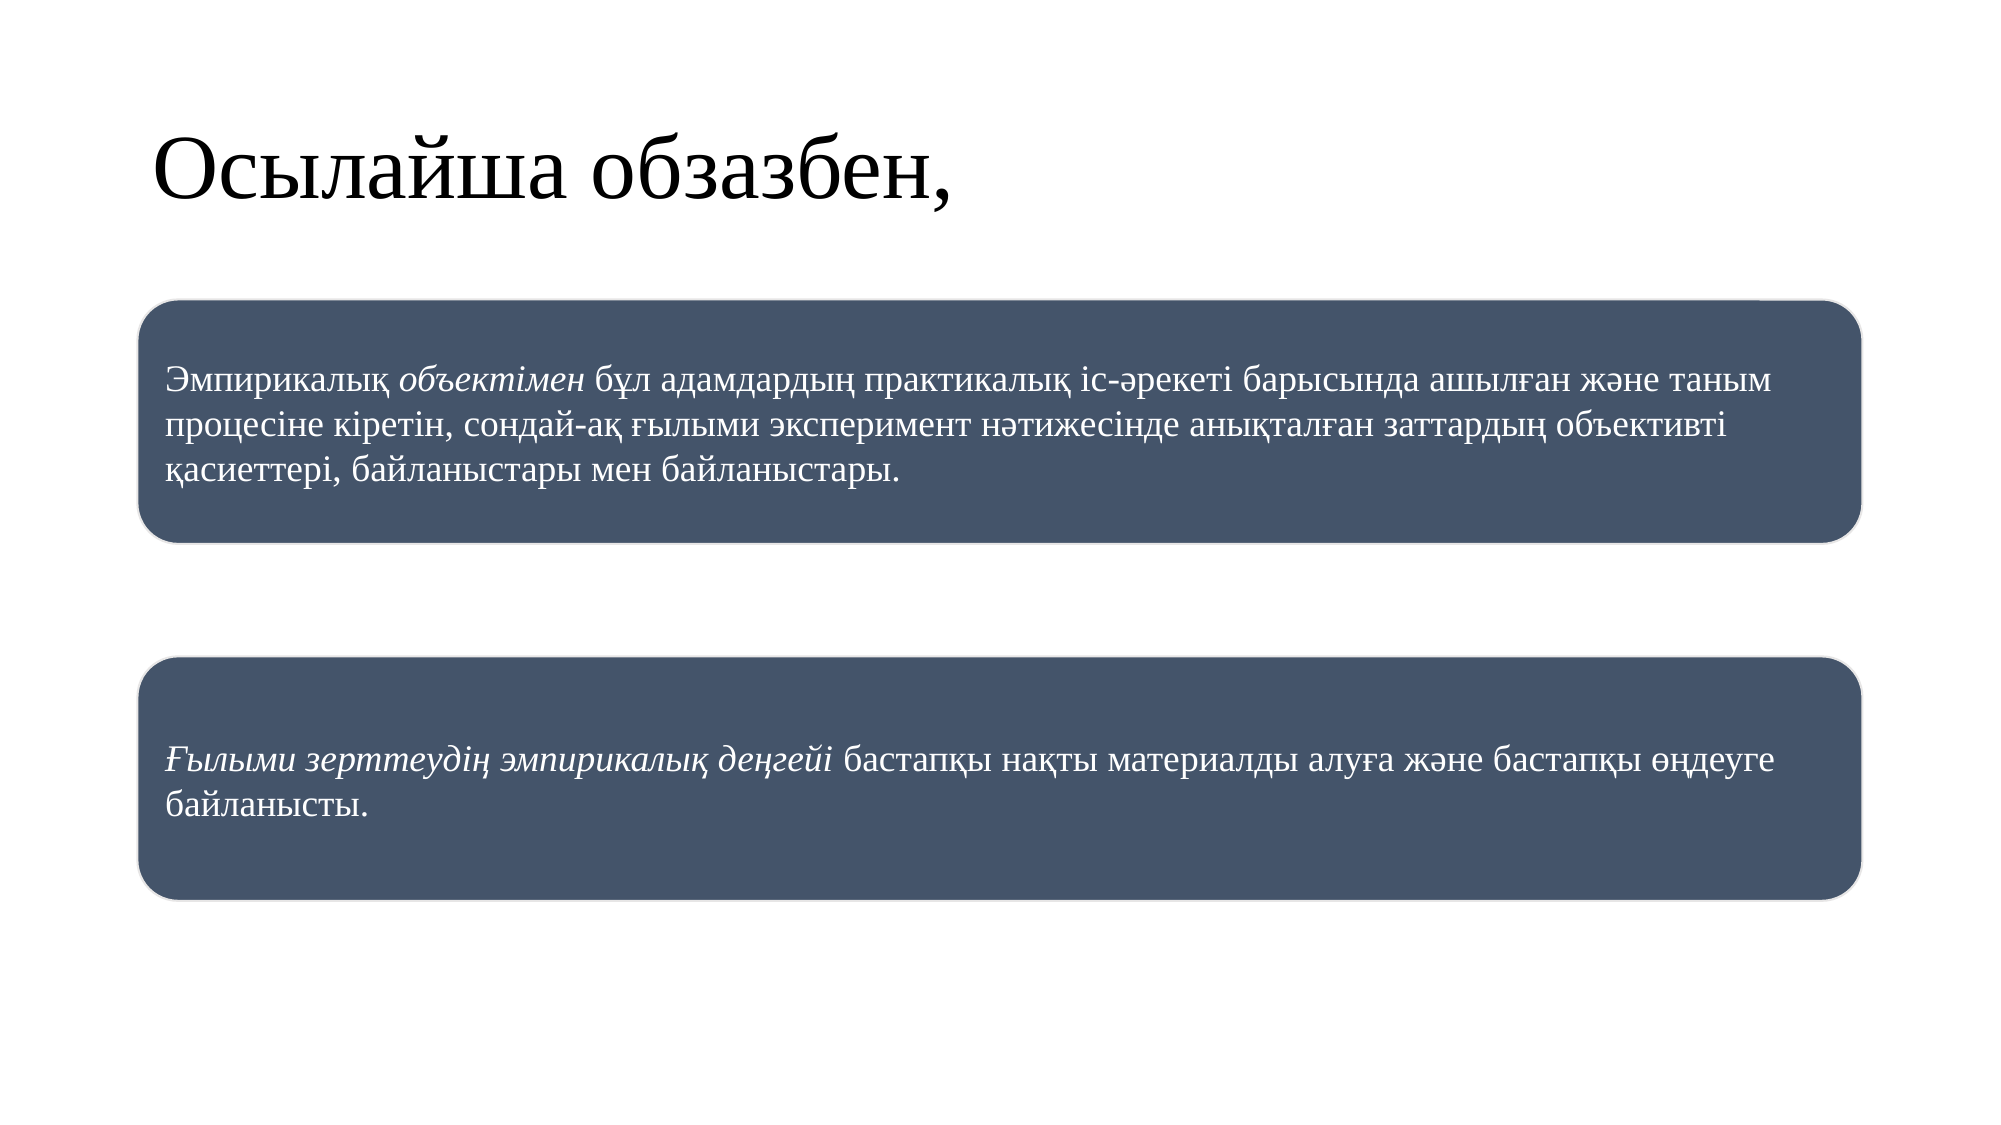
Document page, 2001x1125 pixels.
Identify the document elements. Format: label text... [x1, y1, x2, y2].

title Осылайша обзазбен, [137, 59, 1863, 278]
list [137, 299, 1863, 1014]
